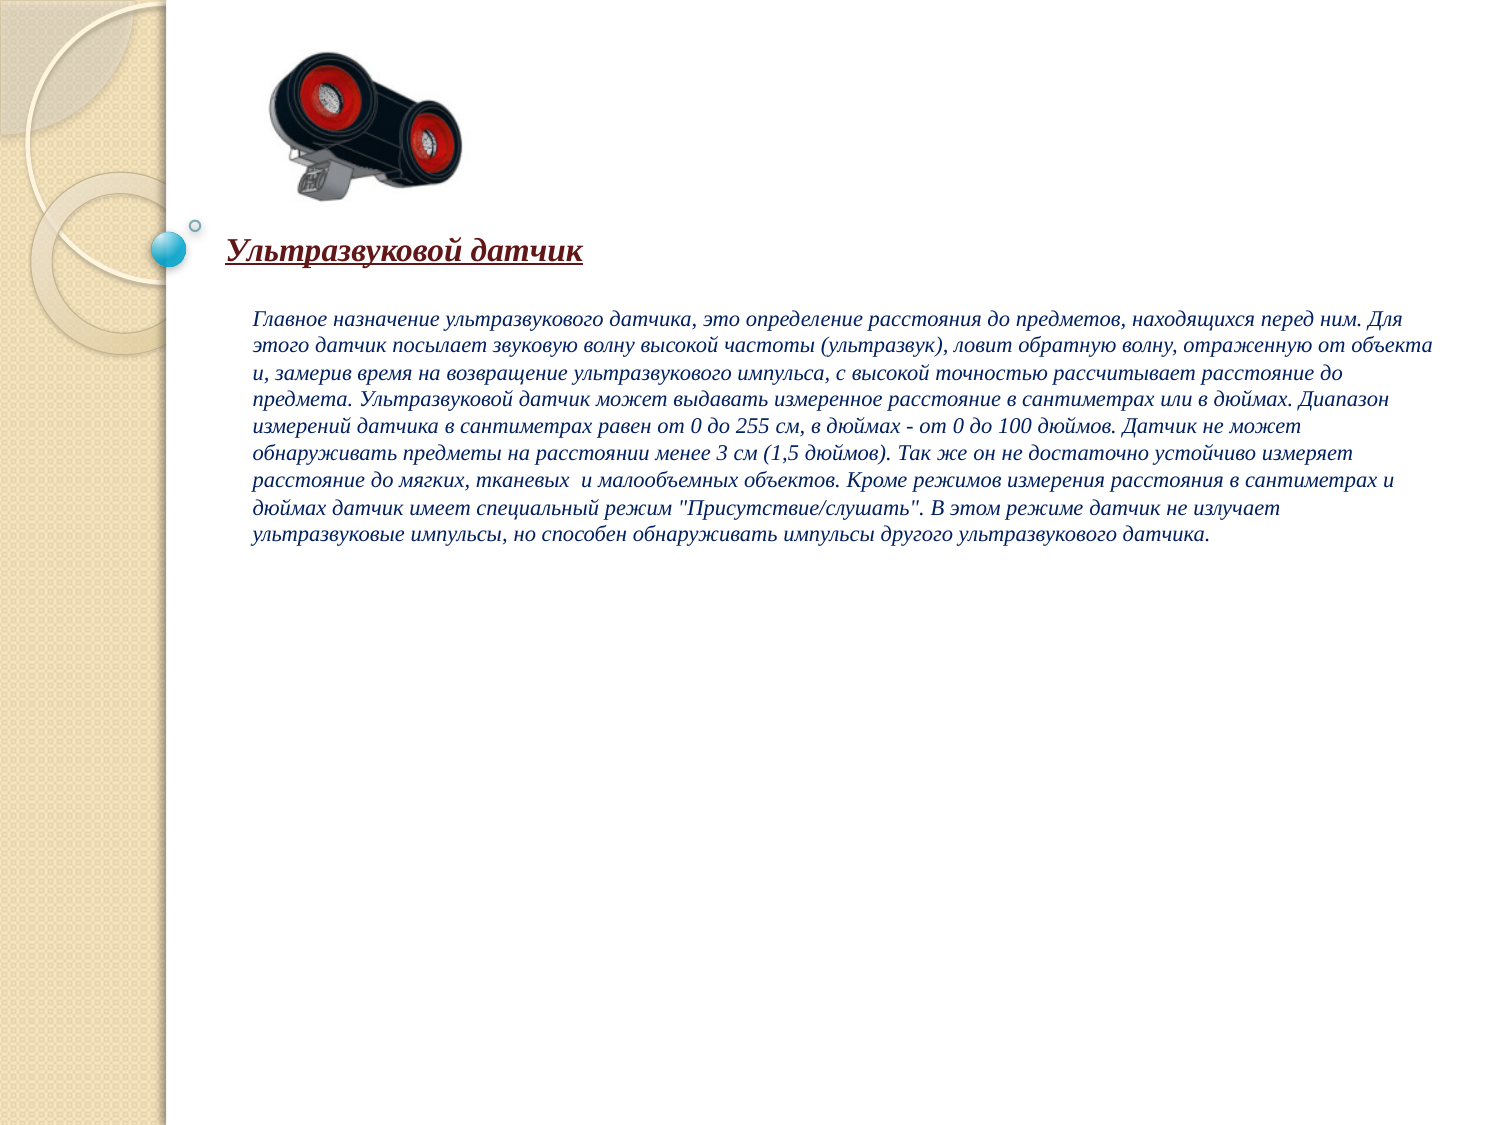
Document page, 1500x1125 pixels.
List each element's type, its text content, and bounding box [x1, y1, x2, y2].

table_header Ультразвуковой датчик [207, 244, 1207, 269]
picture [229, 30, 482, 235]
subtitle Главное назначение ультразвукового датчика, это определение расстояния до предметов, находящихся перед ним. Для этого датчик посылает звуковую волну высокой частоты (ультразвук), ловит обратную волну, отраженную от объекта и, замерив время на возвращение ультразвукового импульса, с высокой точностью рассчитывает расстояние до предмета. Ультразвуковой датчик может выдавать измеренное расстояние в сантиметрах или в дюймах. Диапазон измерений датчика в сантиметрах равен от 0 до 255 см, в дюймах - от 0 до 100 дюймов. Датчик не может обнаруживать предметы на расстоянии менее 3 см (1,5 дюймов). Так же он не достаточно устойчиво измеряет расстояние до мягких, тканевых и малообъемных объектов. Кроме режимов измерения расстояния в сантиметрах и дюймах датчик имеет специальный режим "Присутствие/слушать". В этом режиме датчик не излучает ультразвуковые импульсы, но способен обнаруживать импульсы другого ультразвукового датчика. [234, 303, 1450, 591]
